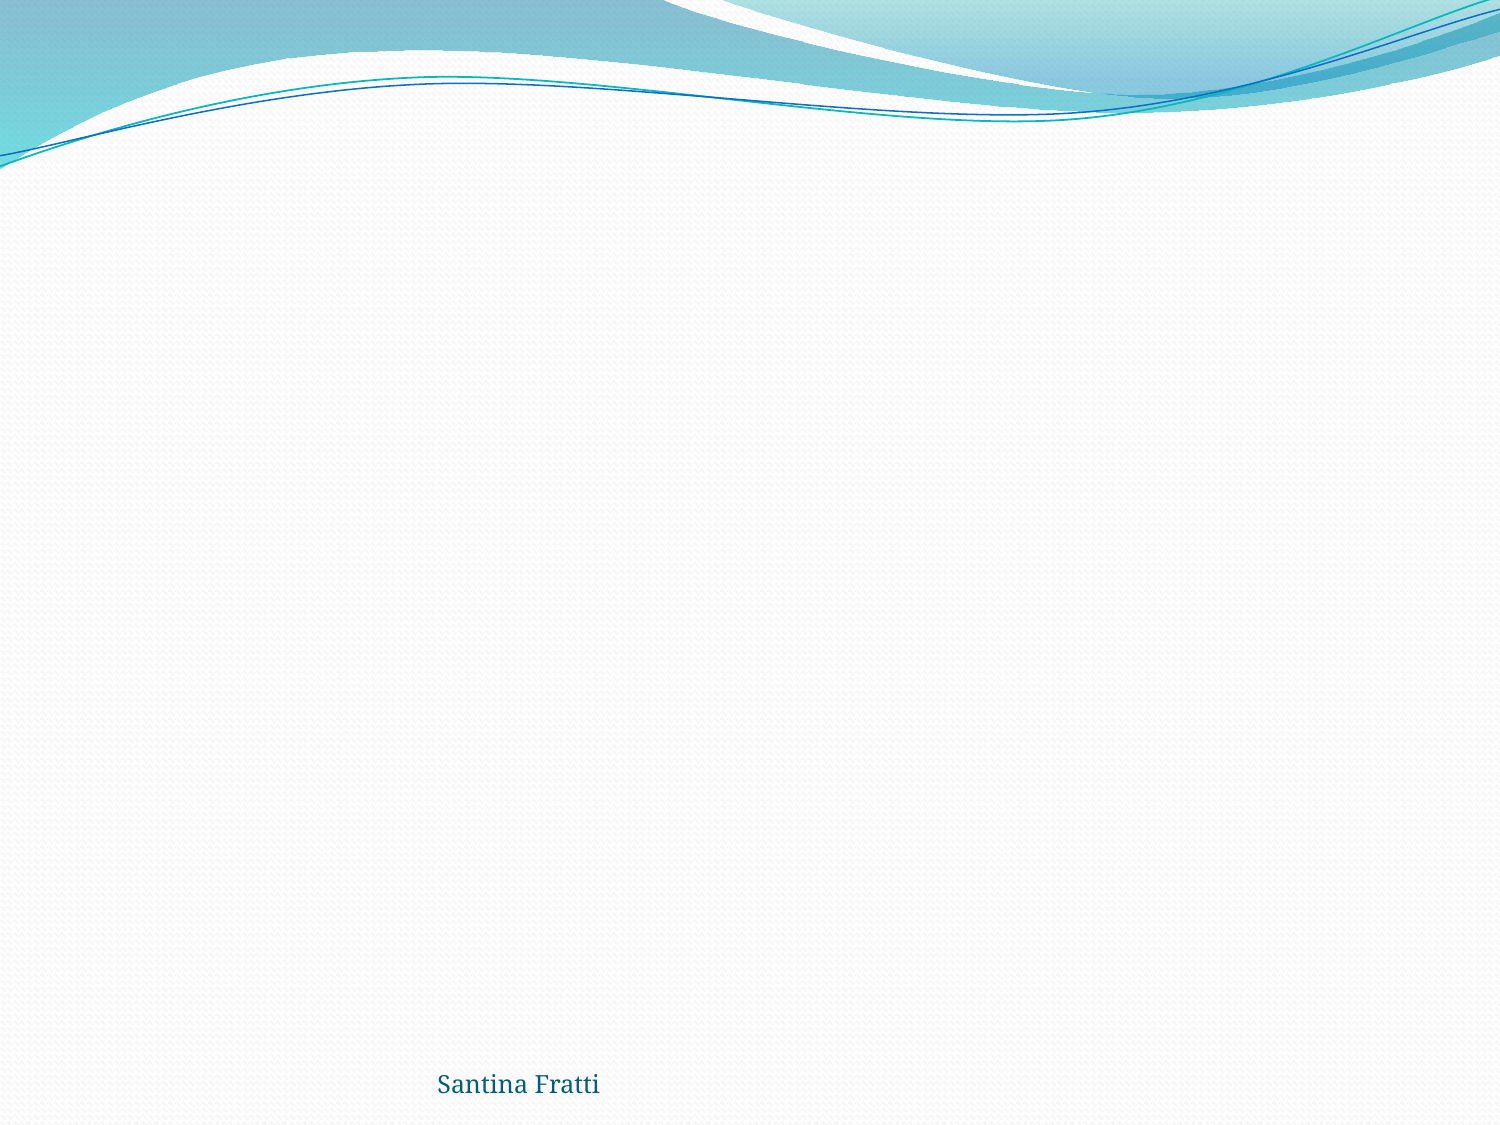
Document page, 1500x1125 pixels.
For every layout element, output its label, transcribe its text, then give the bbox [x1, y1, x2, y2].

footer Santina Fratti [437, 1042, 988, 1103]
